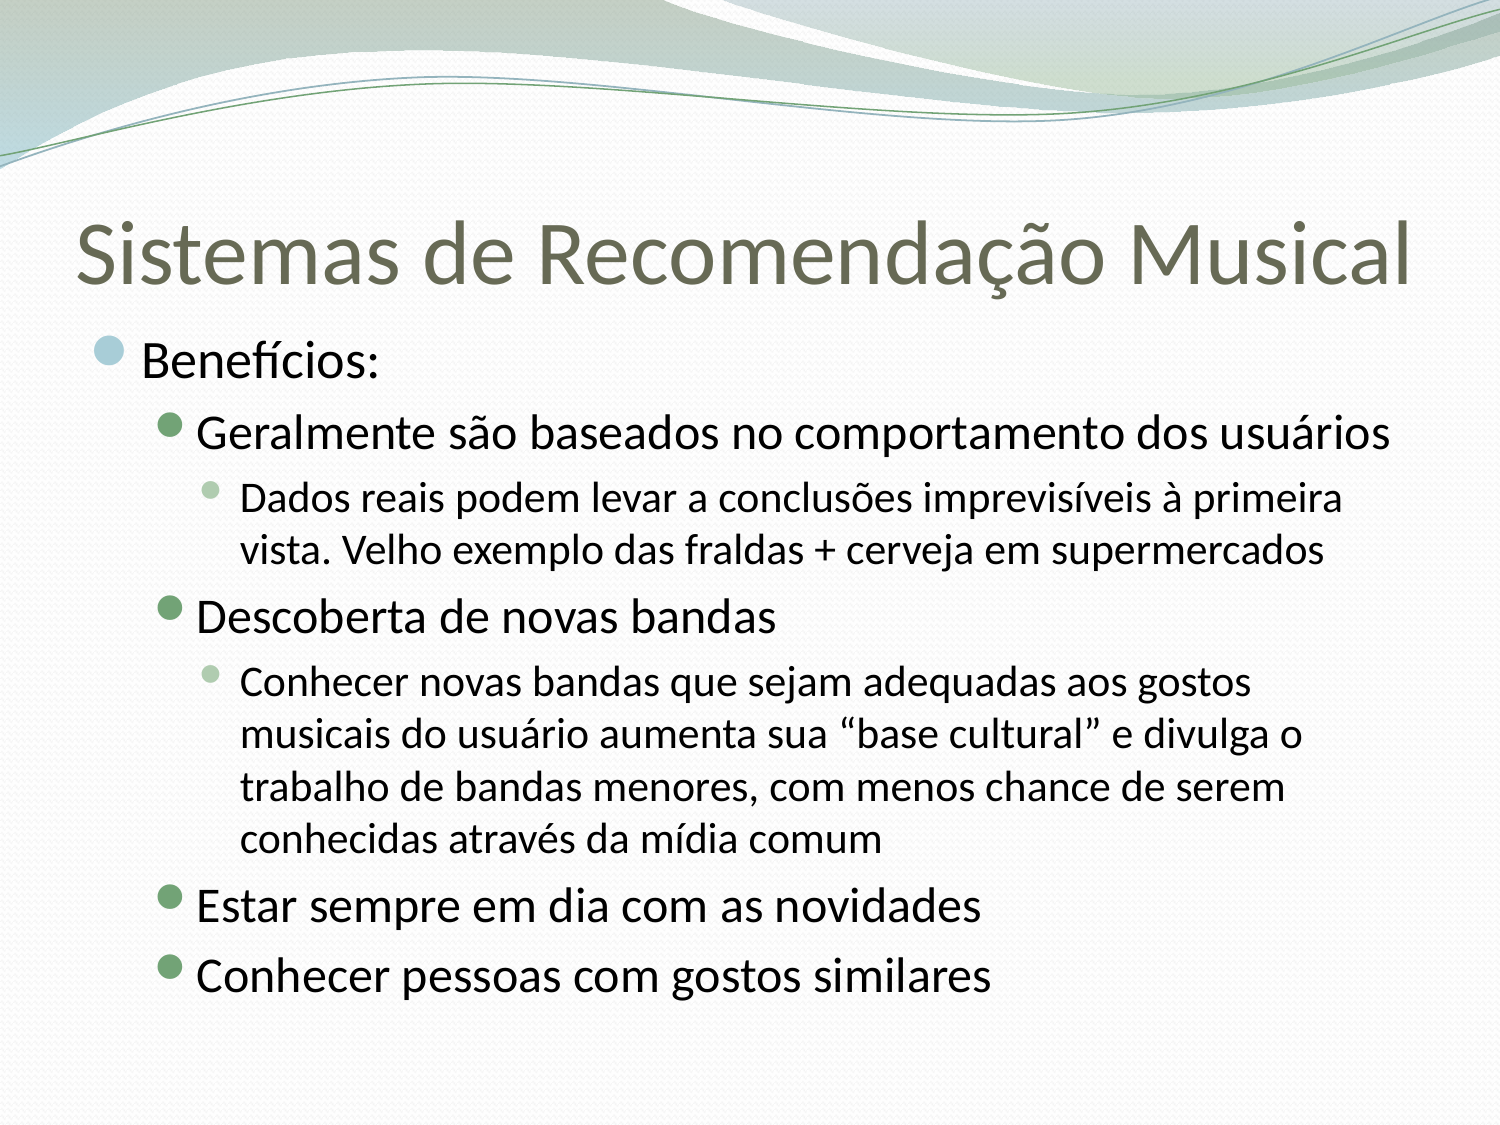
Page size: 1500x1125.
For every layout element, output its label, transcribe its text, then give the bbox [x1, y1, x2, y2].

title Sistemas de Recomendação Musical [75, 115, 1425, 303]
list Benefícios: Geralmente são baseados no comportamento dos usuários Dados reais podem levar a conclusões imprevisíveis à primeira vista. Velho exemplo das fraldas + cerveja em supermercados Descoberta de novas bandas Conhecer novas bandas que sejam adequadas aos gostos musicais do usuário aumenta sua “base cultural” e divulga o trabalho de bandas menores, com menos chance de serem conhecidas através da mídia comum Estar sempre em dia com as novidades Conhecer pessoas com gostos similares [75, 317, 1425, 1038]
